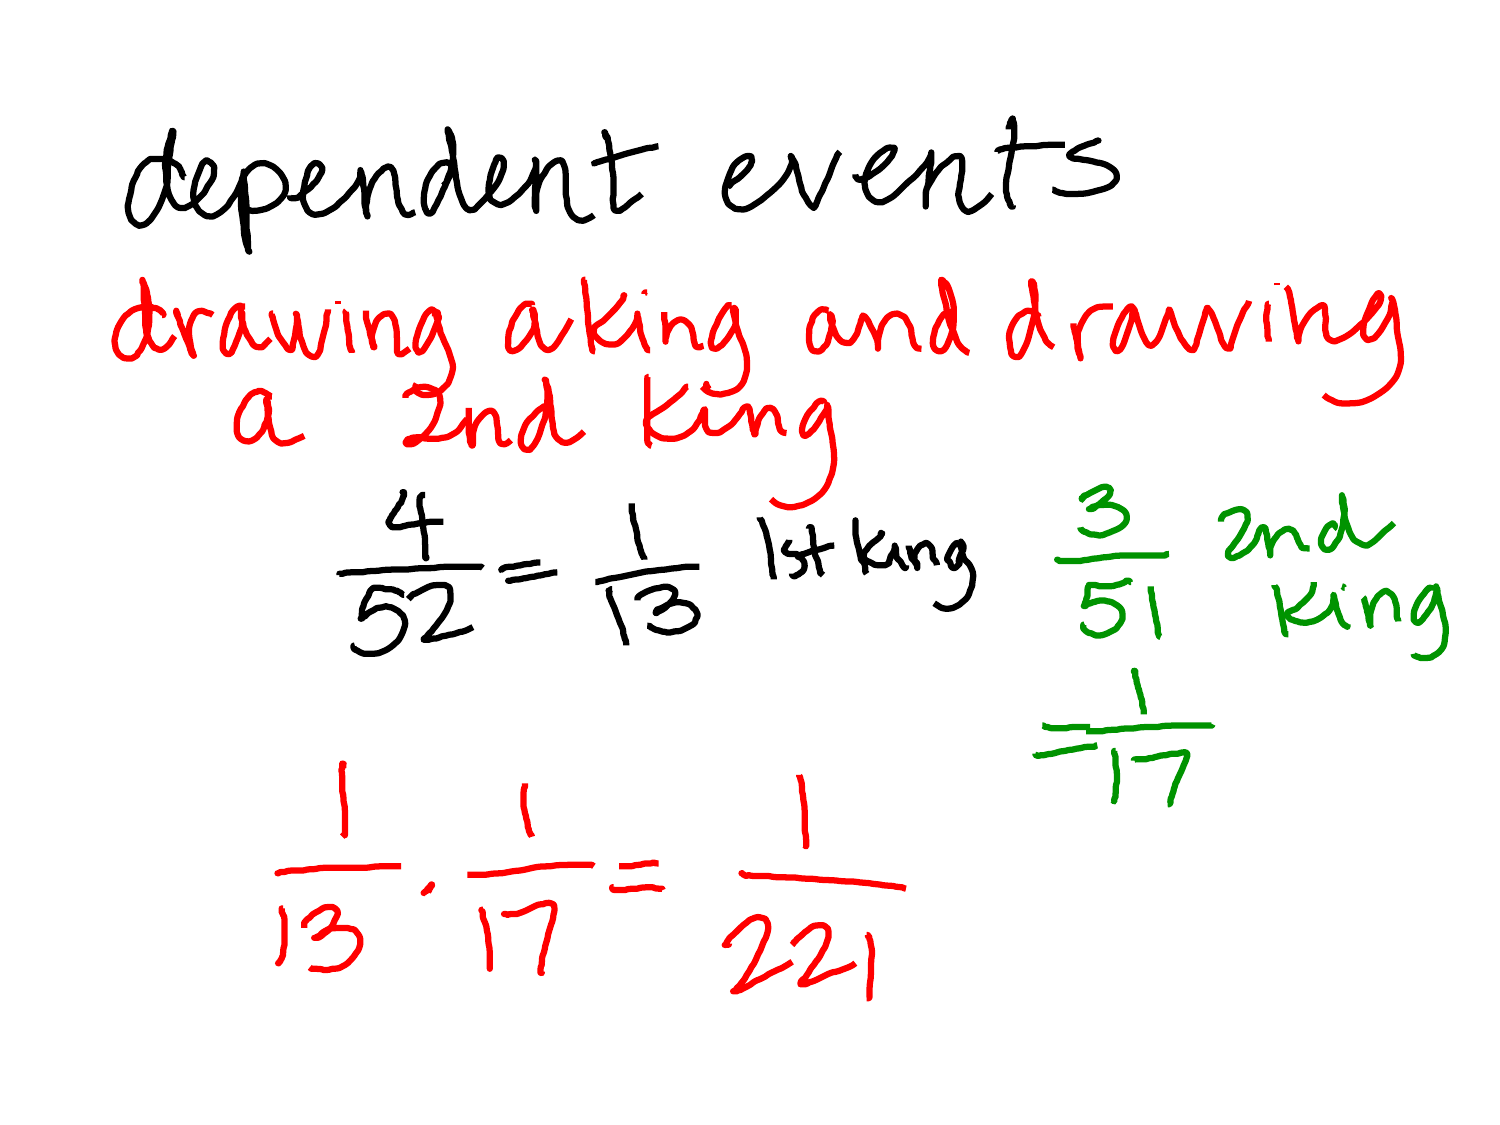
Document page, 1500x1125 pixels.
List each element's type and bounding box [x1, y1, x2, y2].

text_box [423, 883, 433, 894]
text_box [1150, 586, 1161, 638]
text_box [593, 145, 659, 166]
text_box [418, 494, 428, 559]
text_box [798, 774, 807, 848]
text_box [646, 376, 651, 417]
text_box [277, 907, 286, 965]
text_box [854, 146, 993, 213]
text_box [631, 503, 646, 560]
text_box [126, 130, 287, 253]
text_box [404, 386, 467, 446]
text_box [636, 585, 699, 634]
text_box [1052, 139, 1118, 195]
text_box [289, 162, 416, 218]
text_box [480, 909, 491, 970]
text_box [645, 385, 787, 440]
text_box [1320, 494, 1395, 551]
text_box [340, 762, 347, 838]
text_box [783, 539, 806, 578]
text_box [235, 390, 305, 445]
text_box [583, 279, 596, 353]
text_box [705, 383, 710, 391]
text_box [1133, 670, 1145, 715]
text_box [221, 304, 271, 355]
text_box [770, 400, 835, 509]
text_box [344, 310, 353, 353]
text_box [866, 934, 873, 1000]
text_box [791, 924, 856, 986]
text_box [1112, 300, 1250, 352]
text_box [407, 584, 474, 641]
text_box [467, 864, 595, 876]
text_box [1056, 553, 1170, 562]
text_box [1285, 286, 1402, 405]
text_box [1082, 579, 1132, 637]
text_box [808, 308, 922, 353]
text_box [507, 571, 558, 582]
text_box [611, 886, 664, 891]
text_box [1286, 582, 1349, 628]
text_box [500, 561, 541, 572]
text_box [1079, 485, 1128, 537]
text_box [352, 587, 406, 655]
text_box [175, 309, 214, 357]
text_box [414, 308, 454, 392]
text_box [503, 902, 556, 974]
text_box [996, 144, 1065, 152]
text_box [814, 553, 824, 576]
text_box [276, 865, 402, 875]
text_box [593, 294, 651, 351]
text_box [271, 309, 329, 358]
text_box [1007, 117, 1015, 146]
text_box [522, 783, 533, 837]
text_box [1273, 585, 1289, 635]
text_box [723, 916, 793, 993]
text_box [610, 158, 643, 212]
text_box [1112, 750, 1118, 803]
text_box [797, 544, 835, 559]
text_box [607, 588, 627, 646]
text_box [1005, 151, 1014, 208]
text_box [724, 151, 841, 211]
text_box [520, 378, 585, 451]
text_box [338, 565, 484, 576]
text_box [740, 872, 907, 890]
text_box [1072, 305, 1113, 360]
text_box [603, 131, 618, 158]
text_box [663, 312, 704, 349]
text_box [908, 542, 938, 569]
text_box [1042, 724, 1091, 730]
text_box [1362, 590, 1399, 627]
text_box [467, 407, 512, 447]
text_box [387, 491, 421, 529]
text_box [1008, 280, 1055, 358]
text_box [303, 906, 362, 971]
text_box [619, 861, 659, 867]
text_box [113, 279, 176, 360]
text_box [932, 279, 970, 354]
text_box [863, 532, 907, 569]
text_box [1220, 508, 1310, 559]
text_box [701, 304, 748, 396]
text_box [759, 517, 775, 580]
text_box [1412, 585, 1447, 659]
text_box [646, 428, 652, 447]
text_box [933, 540, 974, 610]
text_box [1086, 723, 1214, 732]
text_box [426, 509, 444, 524]
text_box [365, 310, 410, 356]
text_box [507, 302, 572, 352]
text_box [1265, 303, 1270, 342]
text_box [423, 128, 595, 222]
text_box [1034, 744, 1098, 757]
text_box [1133, 751, 1189, 806]
text_box [808, 526, 816, 549]
text_box [854, 519, 868, 575]
text_box [595, 565, 700, 583]
